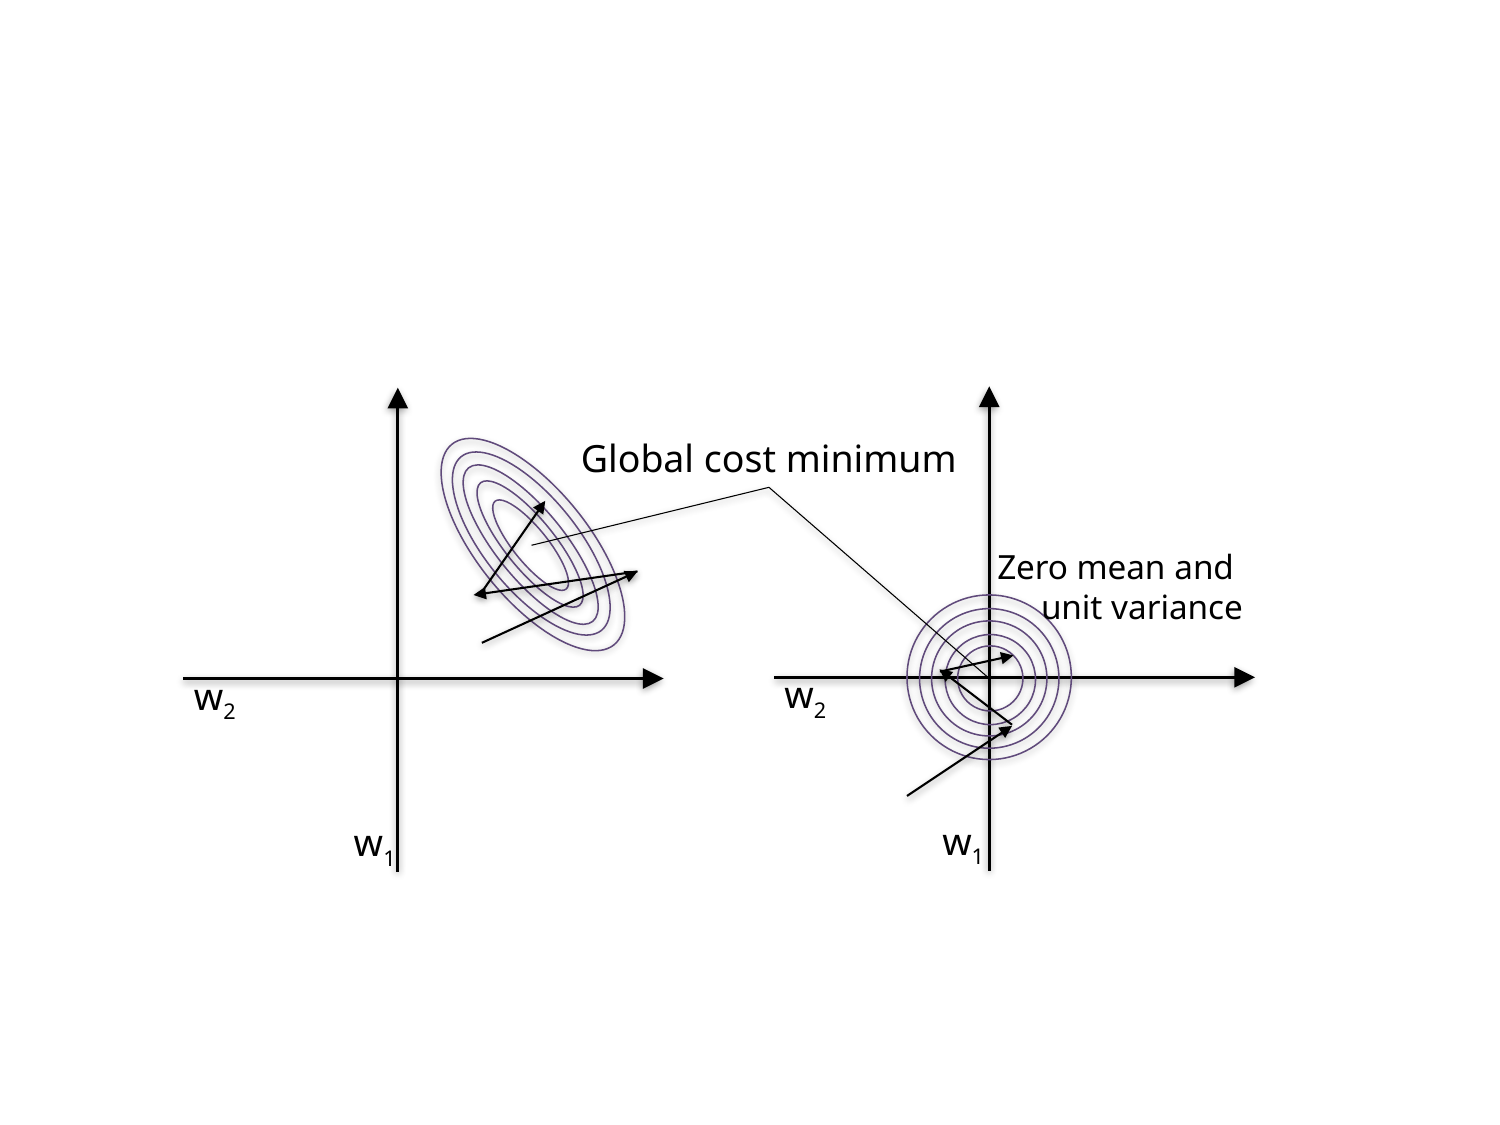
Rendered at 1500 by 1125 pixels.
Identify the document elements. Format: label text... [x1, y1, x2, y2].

text_box w2 [179, 665, 251, 732]
text_box [1048, 634, 1073, 676]
text_box [919, 687, 934, 722]
text_box [549, 554, 566, 568]
text_box [1018, 685, 1023, 697]
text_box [906, 725, 1013, 797]
text_box [573, 554, 588, 568]
text_box w1 [927, 810, 999, 877]
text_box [939, 679, 1013, 725]
text_box Global cost minimum [566, 427, 972, 486]
text_box [994, 634, 1037, 676]
text_box w2 [769, 687, 842, 730]
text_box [479, 500, 546, 596]
text_box [584, 554, 602, 568]
text_box [1018, 685, 1072, 756]
text_box [1018, 685, 1036, 717]
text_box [768, 487, 990, 679]
text_box [1018, 659, 1024, 676]
text_box w1 [399, 811, 411, 878]
text_box [1018, 685, 1048, 730]
text_box [562, 554, 576, 568]
text_box [906, 687, 926, 724]
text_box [549, 571, 638, 596]
text_box [1018, 685, 1060, 743]
text_box [462, 464, 527, 522]
text_box [1030, 634, 1060, 676]
text_box [451, 451, 542, 544]
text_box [531, 487, 767, 546]
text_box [481, 600, 638, 643]
text_box [1005, 634, 1048, 676]
text_box Zero mean and unit variance [994, 538, 1259, 634]
text_box w1 [338, 811, 397, 878]
text_box [599, 554, 614, 568]
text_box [939, 655, 1014, 672]
text_box [440, 437, 556, 560]
text_box [476, 480, 523, 501]
text_box [994, 645, 1011, 652]
